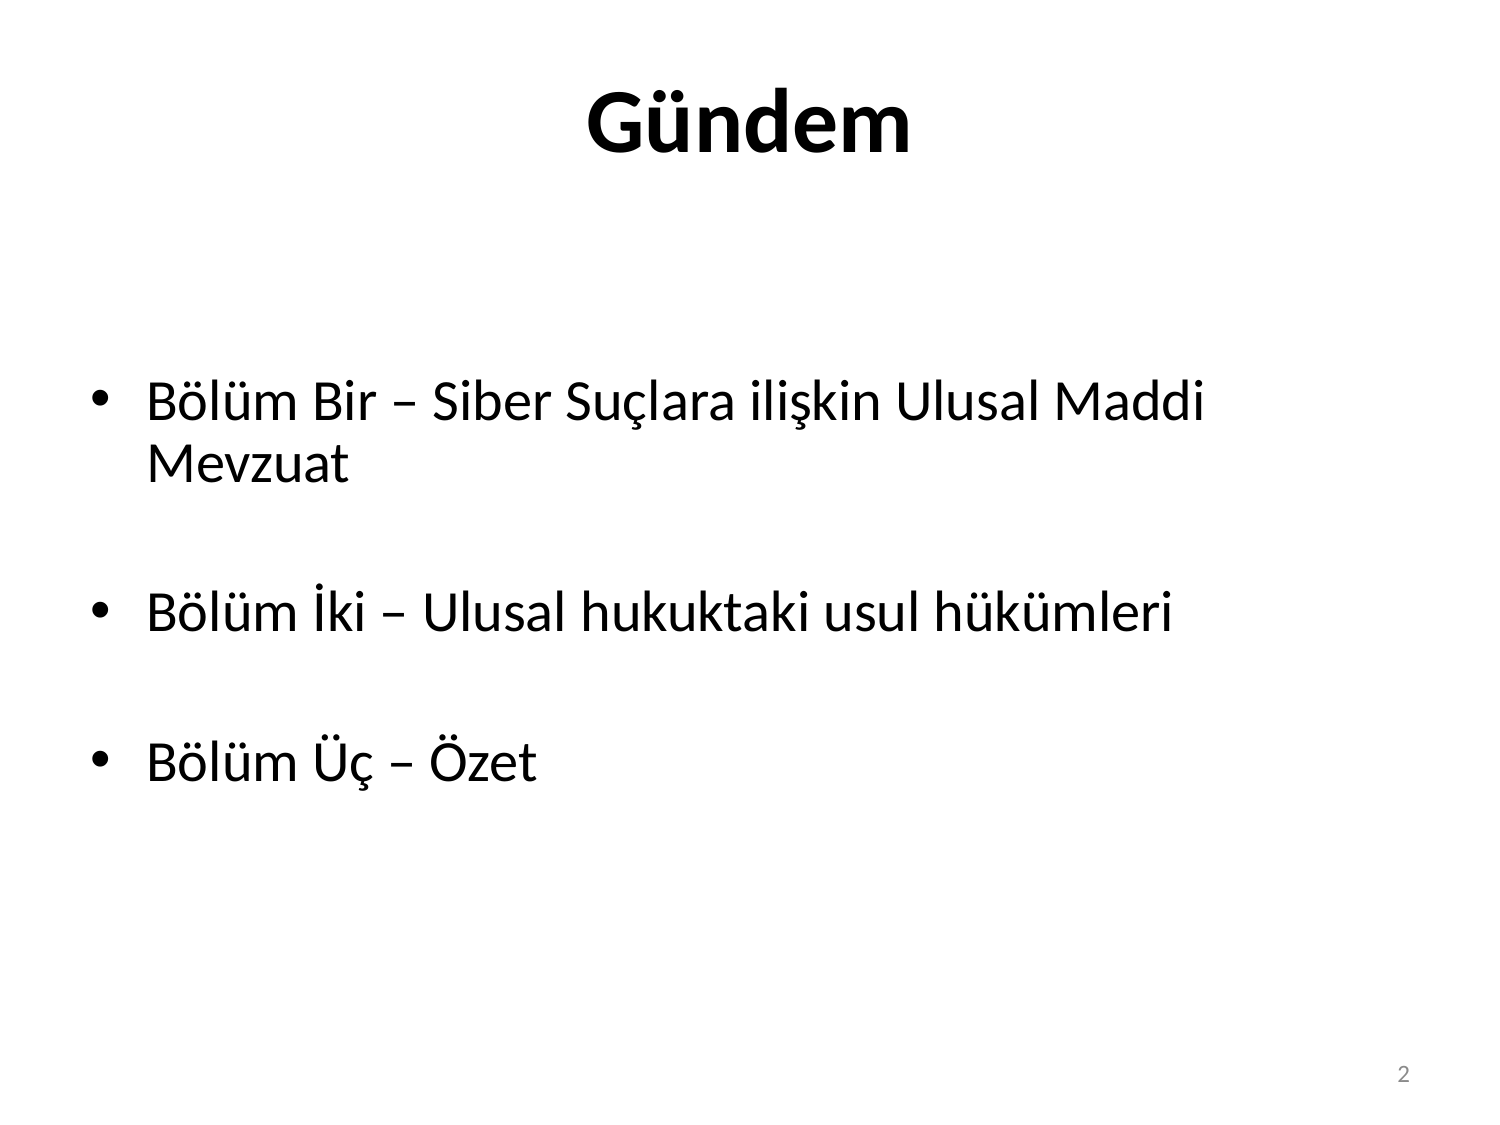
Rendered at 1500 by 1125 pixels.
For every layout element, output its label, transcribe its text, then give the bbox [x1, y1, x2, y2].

slide_number 2 [1074, 1042, 1425, 1103]
list Bölüm Bir – Siber Suçlara ilişkin Ulusal Maddi Mevzuat Bölüm İki – Ulusal hukuktaki usul hükümleri Bölüm Üç – Özet [75, 280, 1436, 1000]
title Gündem [75, 45, 1425, 187]
